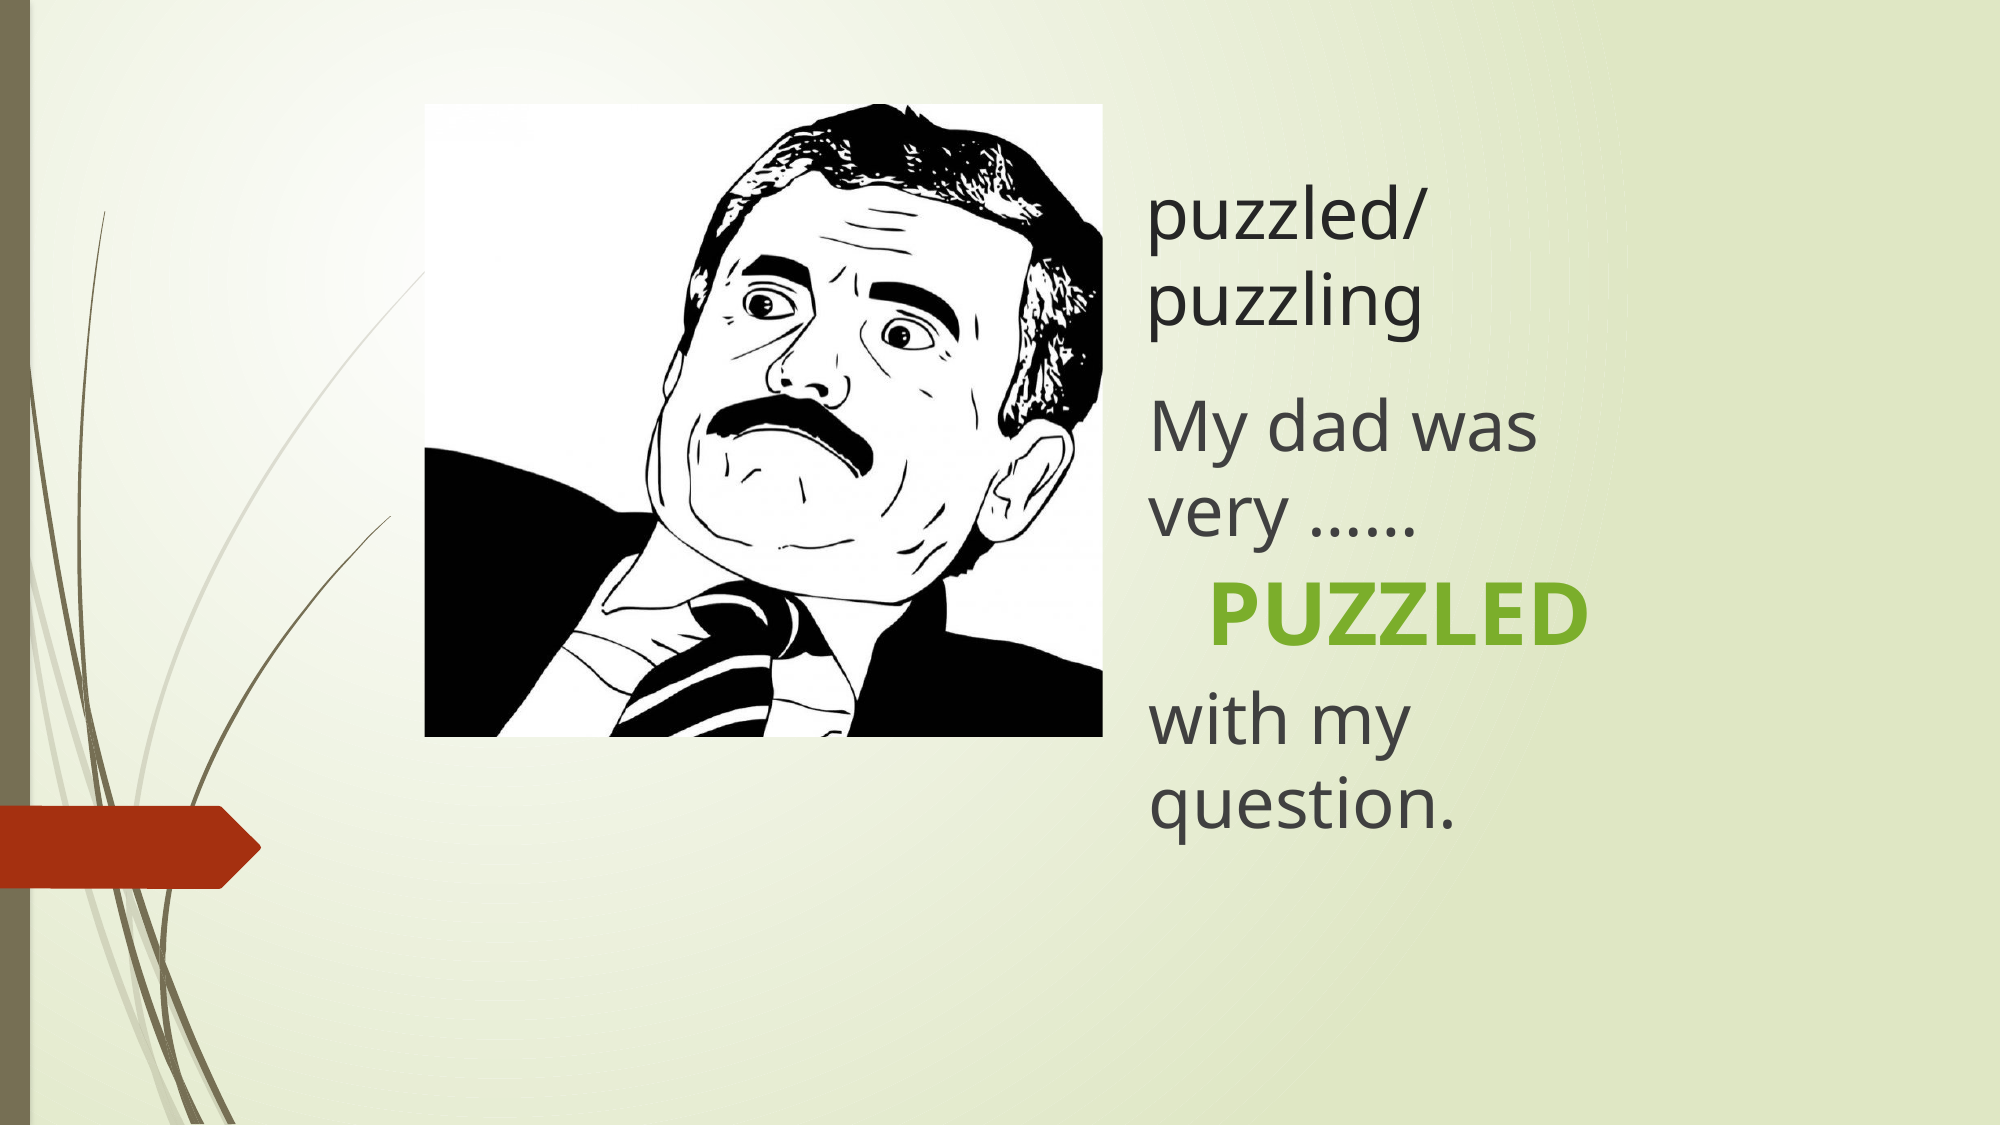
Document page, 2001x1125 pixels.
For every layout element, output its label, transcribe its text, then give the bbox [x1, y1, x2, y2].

list My dad was very …… with my question. [1134, 373, 1697, 854]
title puzzled/ puzzling [1129, 160, 1693, 348]
text_box puzzled [1191, 550, 1608, 671]
picture [424, 103, 1103, 737]
